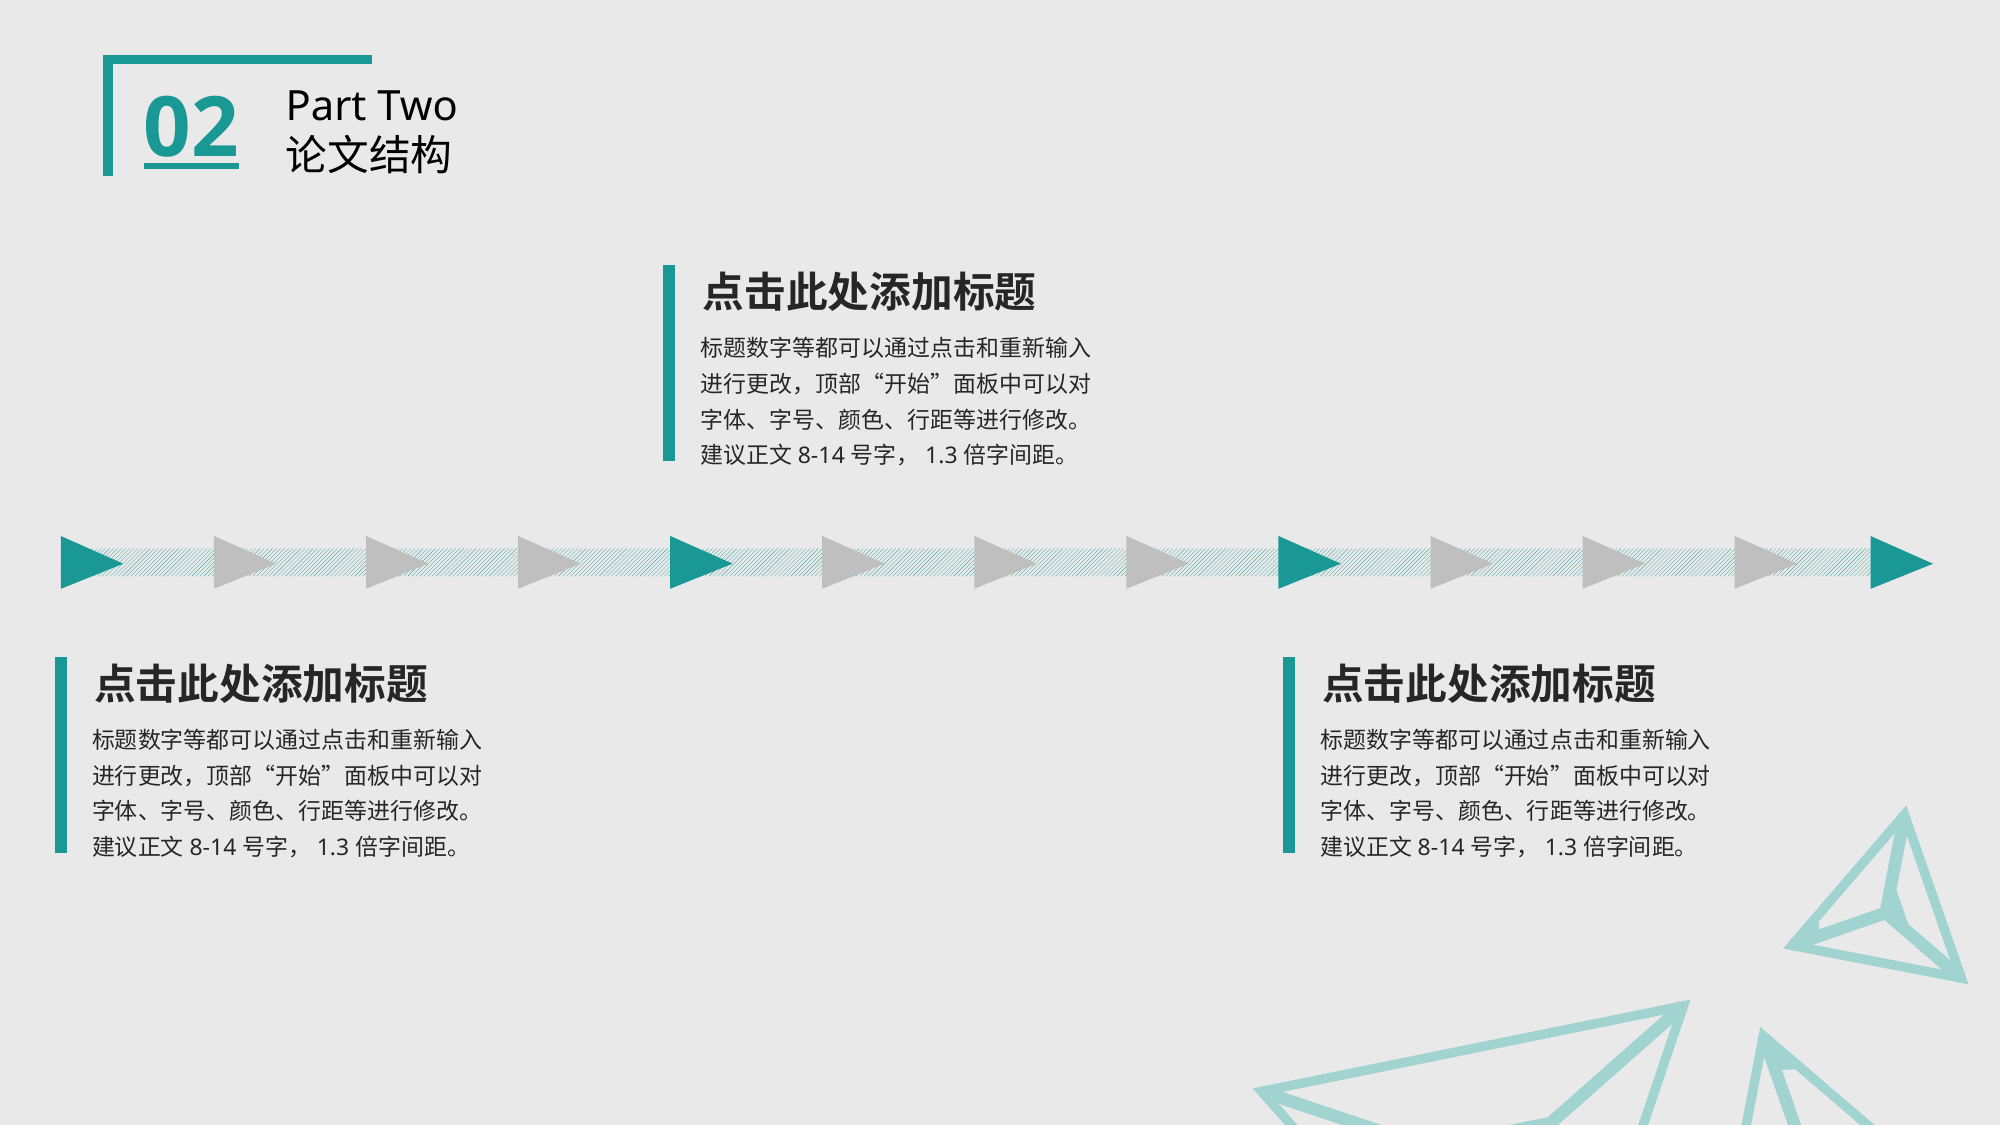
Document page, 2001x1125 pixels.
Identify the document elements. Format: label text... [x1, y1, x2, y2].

text_box [398, 548, 517, 577]
text_box [1007, 548, 1125, 577]
text_box [821, 534, 888, 591]
text_box 点击此处添加标题 [1307, 650, 1702, 710]
text_box Part Two 论文结构 [270, 71, 631, 186]
text_box 标题数字等都可以通过点击和重新输入进行更改，顶部“开始”面板中可以对字体、字号、颜色、行距等进行修改。建议正文8-14号字，1.3倍字间距。 [685, 318, 1116, 476]
text_box [1159, 548, 1277, 577]
text_box [93, 548, 212, 577]
text_box 标题数字等都可以通过点击和重新输入进行更改，顶部“开始”面板中可以对字体、字号、颜色、行距等进行修改。建议正文8-14号字，1.3倍字间距。 [1305, 710, 1735, 868]
text_box [1767, 548, 1869, 577]
text_box [1125, 534, 1192, 591]
text_box [246, 548, 364, 577]
text_box [1277, 534, 1344, 591]
text_box [855, 548, 973, 577]
text_box [212, 534, 279, 591]
text_box [1615, 548, 1733, 577]
text_box [1429, 534, 1496, 591]
text_box [1311, 548, 1429, 577]
text_box [364, 534, 432, 591]
text_box 02 [128, 66, 271, 181]
text_box [550, 548, 669, 577]
text_box 点击此处添加标题 [79, 650, 474, 710]
text_box [1581, 534, 1648, 591]
text_box [703, 548, 821, 577]
text_box [669, 534, 736, 591]
text_box [517, 534, 584, 591]
text_box 点击此处添加标题 [687, 258, 1082, 318]
text_box [1869, 534, 1936, 591]
text_box [973, 534, 1040, 591]
text_box [59, 534, 126, 591]
text_box [1463, 548, 1581, 577]
text_box 标题数字等都可以通过点击和重新输入进行更改，顶部“开始”面板中可以对字体、字号、颜色、行距等进行修改。建议正文8-14号字，1.3倍字间距。 [77, 710, 507, 868]
text_box [1733, 534, 1800, 591]
